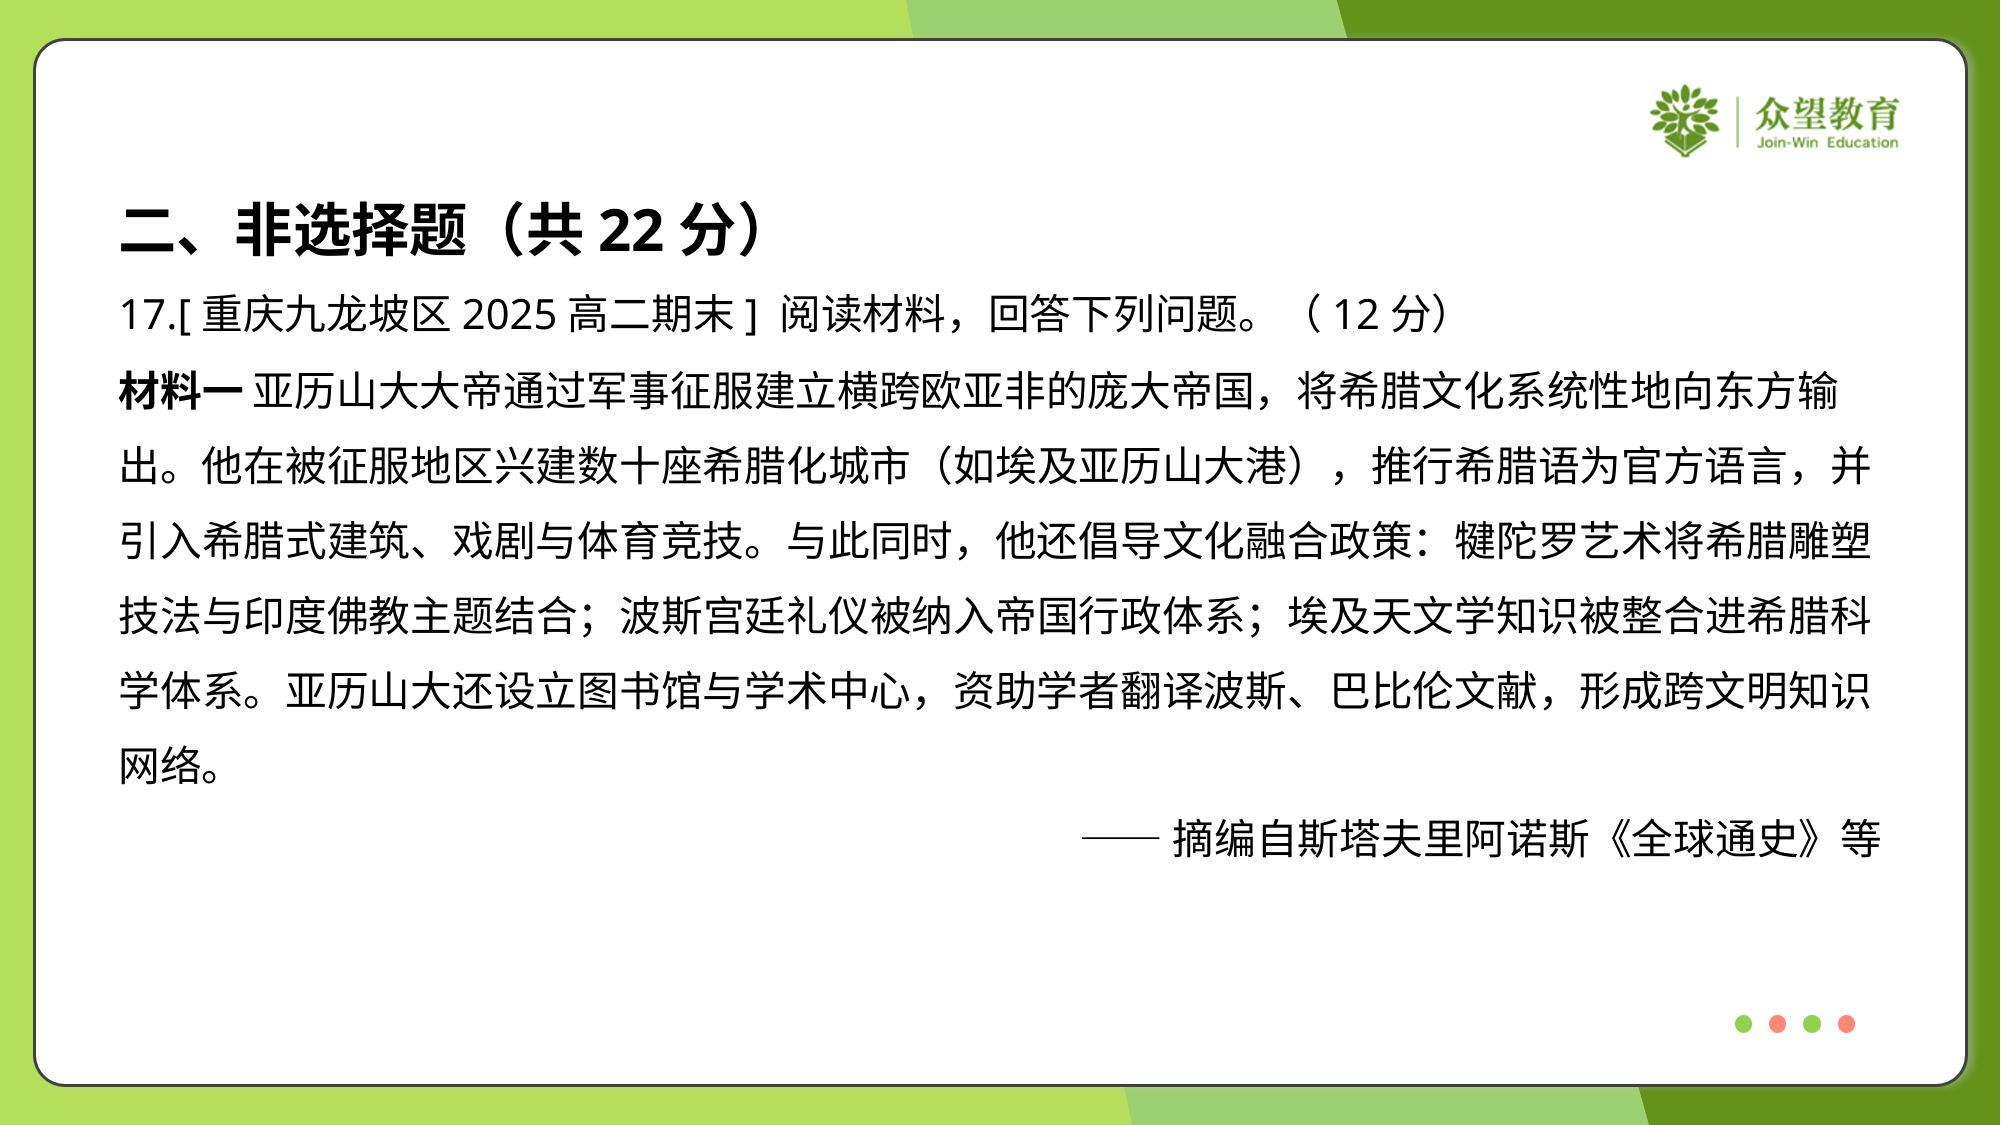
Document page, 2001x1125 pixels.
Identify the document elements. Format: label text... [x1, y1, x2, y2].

picture [0, 0, 2000, 1125]
text_box 17.[重庆九龙坡区2025高二期末] 阅读材料，回答下列问题。（12分） 材料一 亚历山大大帝通过军事征服建立横跨欧亚非的庞大帝国，将希腊文化系统性地向东方输 出。他在被征服地区兴建数十座希腊化城市（如埃及亚历山大港），推行希腊语为官方语言，并 引入希腊式建筑、戏剧与体育竞技。与此同时，他还倡导文化融合政策：犍陀罗艺术将希腊雕塑 技法与印度佛教主题结合；波斯宫廷礼仪被纳入帝国行政体系；埃及天文学知识被整合进希腊科 学体系。亚历山大还设立图书馆与学术中心，资助学者翻译波斯、巴比伦文献，形成跨文明知识 网络。 ——摘编自斯塔夫里阿诺斯《全球通史》等 [118, 263, 1883, 856]
text_box 二、非选择题（共22分） [118, 158, 1883, 263]
